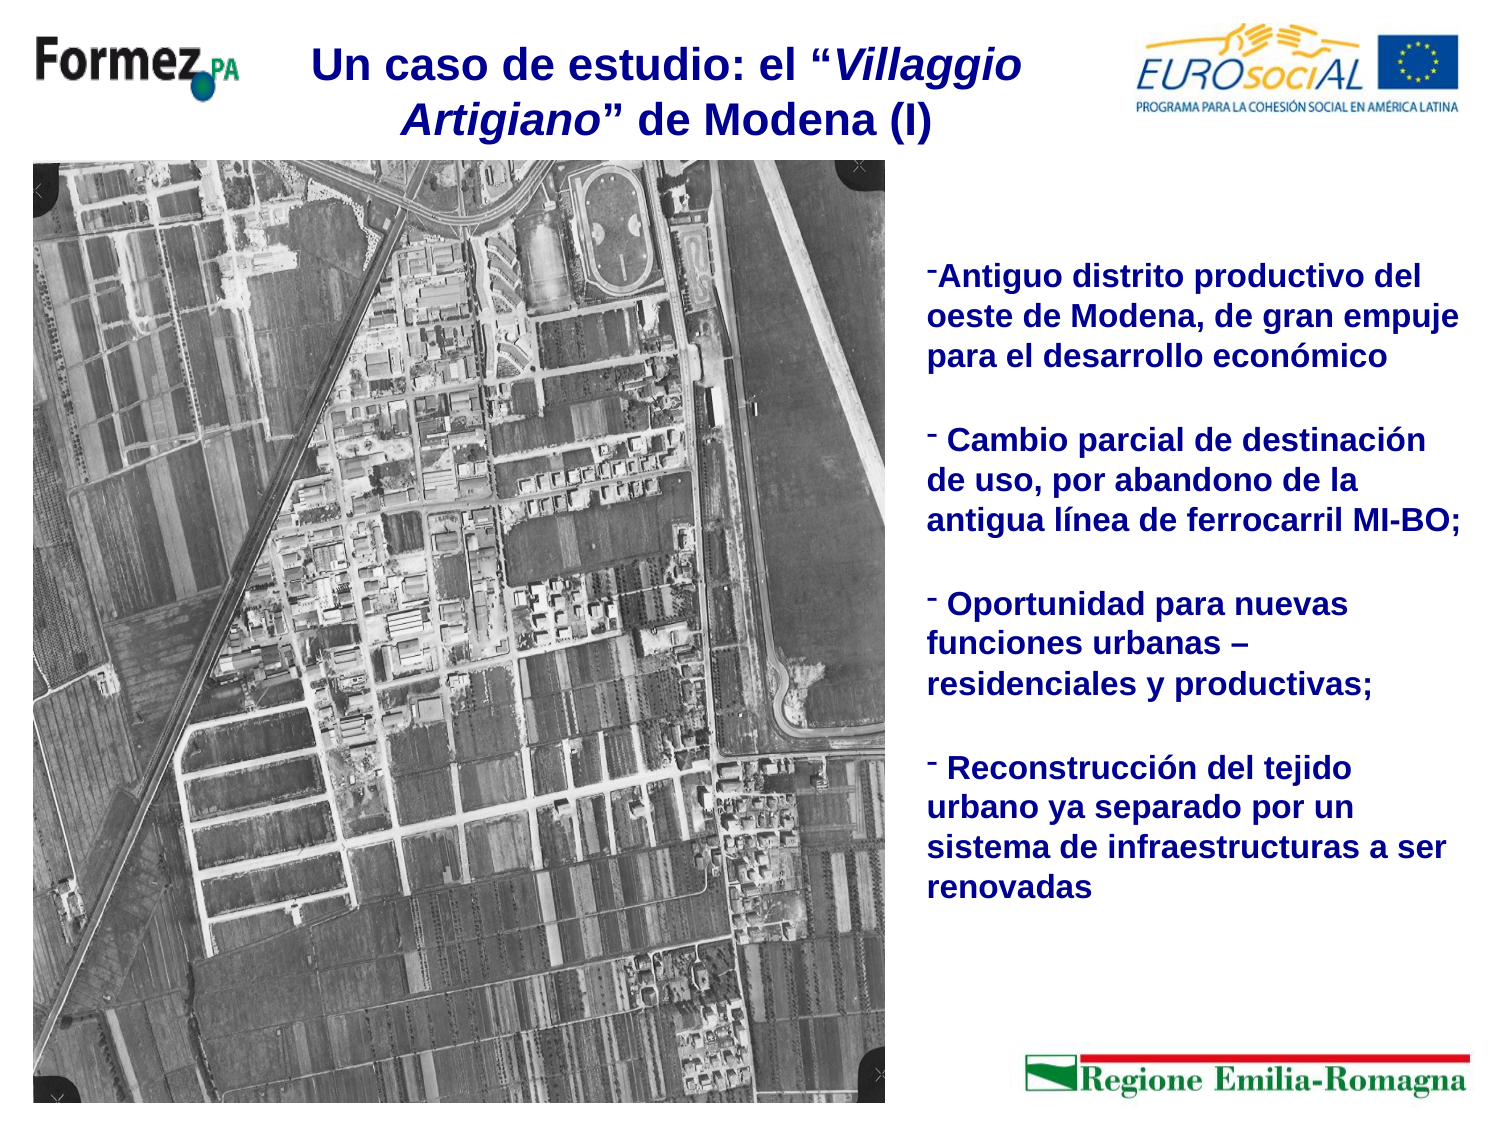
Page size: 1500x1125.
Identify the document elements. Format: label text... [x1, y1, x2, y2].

picture [32, 26, 241, 105]
picture [1134, 23, 1460, 113]
picture [1009, 1042, 1483, 1113]
text_box Antiguo distrito productivo del oeste de Modena, de gran empuje para el desarrollo económico Cambio parcial de destinación de uso, por abandono de la antigua línea de ferrocarril MI-BO; Oportunidad para nuevas funciones urbanas – residenciales y productivas; Reconstrucción del tejido urbano ya separado por un sistema de infraestructuras a ser renovadas [911, 246, 1479, 913]
text_box Un caso de estudio: el “Villaggio Artigiano” de Modena (I) [198, 26, 1135, 152]
picture [32, 160, 885, 1103]
